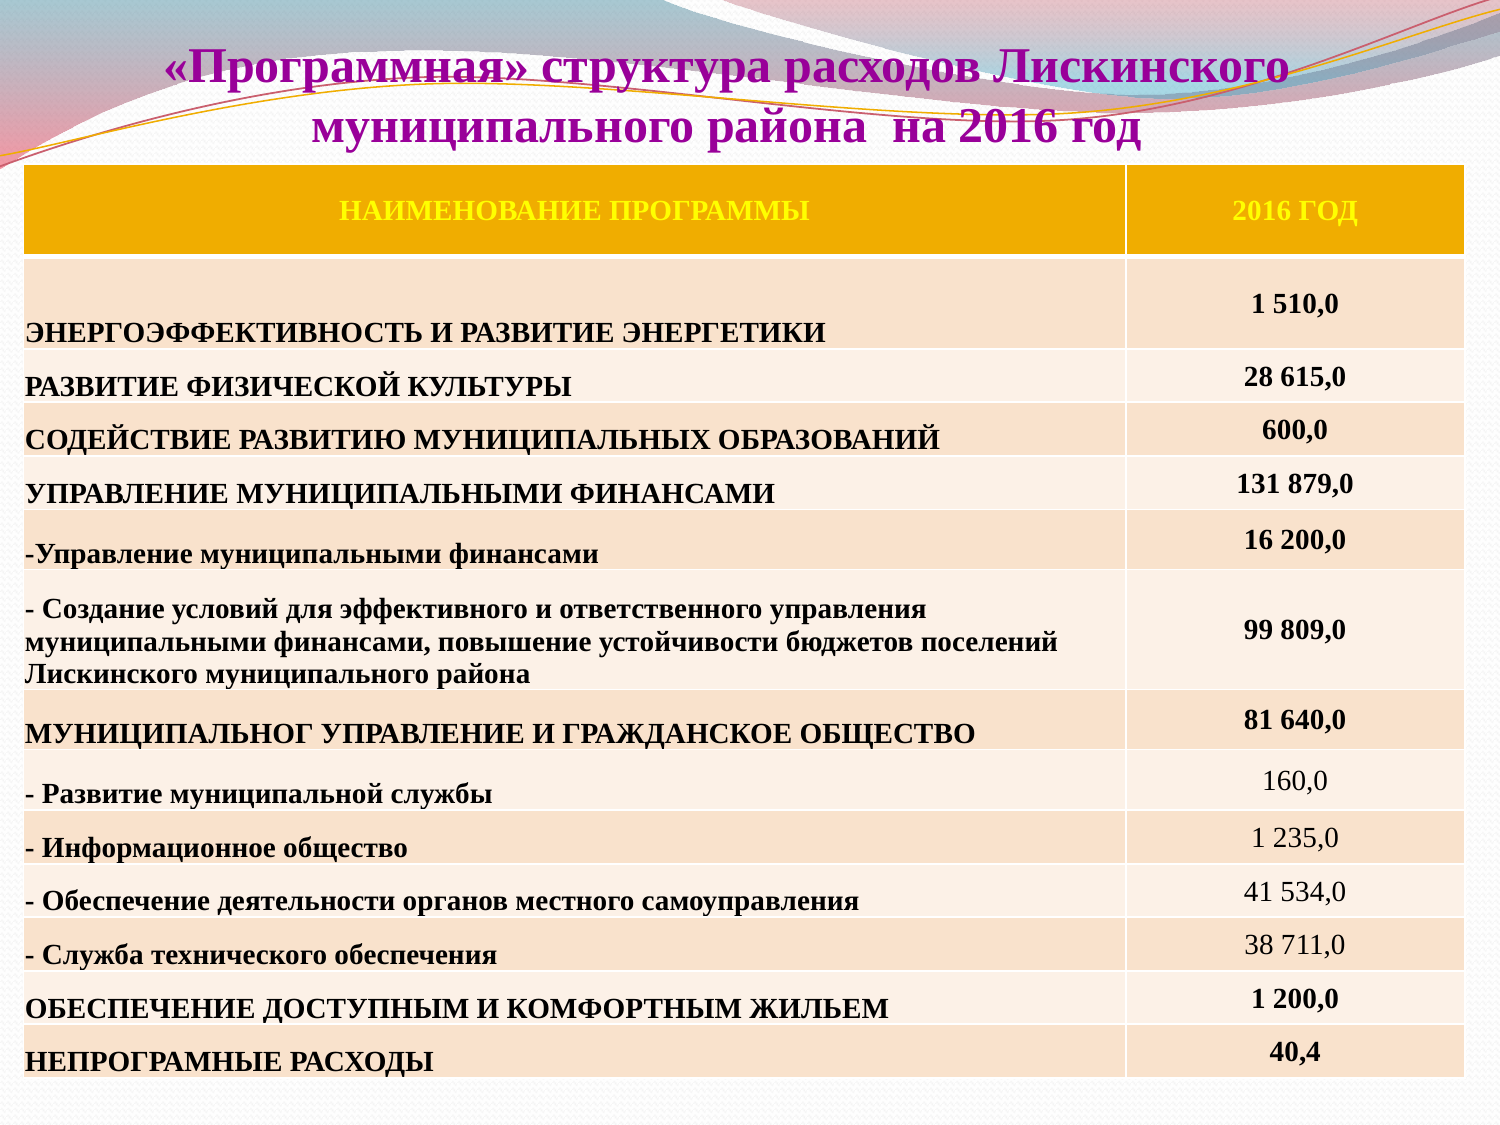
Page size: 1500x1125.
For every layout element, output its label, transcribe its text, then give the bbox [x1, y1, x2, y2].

table_cell 40,4 [1127, 1025, 1464, 1077]
table_cell НЕПРОГРАМНЫЕ РАСХОДЫ [24, 1025, 1125, 1077]
table_cell 1 235,0 [1127, 811, 1464, 863]
table_cell 131 879,0 [1127, 457, 1464, 509]
table_header 2016 ГОД [1127, 165, 1464, 254]
table_cell 99 809,0 [1127, 570, 1464, 689]
table_cell 41 534,0 [1127, 865, 1464, 916]
table_cell - Информационное общество [24, 811, 1125, 863]
table_cell УПРАВЛЕНИЕ МУНИЦИПАЛЬНЫМИ ФИНАНСАМИ [24, 457, 1125, 509]
table_cell РАЗВИТИЕ ФИЗИЧЕСКОЙ КУЛЬТУРЫ [24, 350, 1125, 401]
table_cell ЭНЕРГОЭФФЕКТИВНОСТЬ И РАЗВИТИЕ ЭНЕРГЕТИКИ [24, 259, 1125, 348]
table_cell 1 510,0 [1127, 259, 1464, 348]
table_cell - Обеспечение деятельности органов местного самоуправления [24, 865, 1125, 916]
table_cell - Развитие муниципальной службы [24, 750, 1125, 809]
table_cell 28 615,0 [1127, 350, 1464, 401]
table_cell СОДЕЙСТВИЕ РАЗВИТИЮ МУНИЦИПАЛЬНЫХ ОБРАЗОВАНИЙ [24, 403, 1125, 455]
table_cell МУНИЦИПАЛЬНОГ УПРАВЛЕНИЕ И ГРАЖДАНСКОЕ ОБЩЕСТВО [24, 690, 1125, 749]
table_cell -Управление муниципальными финансами [24, 510, 1125, 569]
table_cell - Создание условий для эффективного и ответственного управления муниципальными финансами, повышение устойчивости бюджетов поселений Лискинского муниципального района [24, 570, 1125, 689]
table_header НАИМЕНОВАНИЕ ПРОГРАММЫ [24, 165, 1125, 254]
table_cell 16 200,0 [1127, 510, 1464, 569]
table_cell - Служба технического обеспечения [24, 918, 1125, 970]
table_cell 38 711,0 [1127, 918, 1464, 970]
table_cell 81 640,0 [1127, 690, 1464, 749]
table_cell 160,0 [1127, 750, 1464, 809]
table_cell 1 200,0 [1127, 972, 1464, 1023]
table_cell ОБЕСПЕЧЕНИЕ ДОСТУПНЫМ И КОМФОРТНЫМ ЖИЛЬЕМ [24, 972, 1125, 1023]
table_cell 600,0 [1127, 403, 1464, 455]
title «Программная» структура расходов Лискинского муниципального района на 2016 год [35, 35, 1418, 153]
